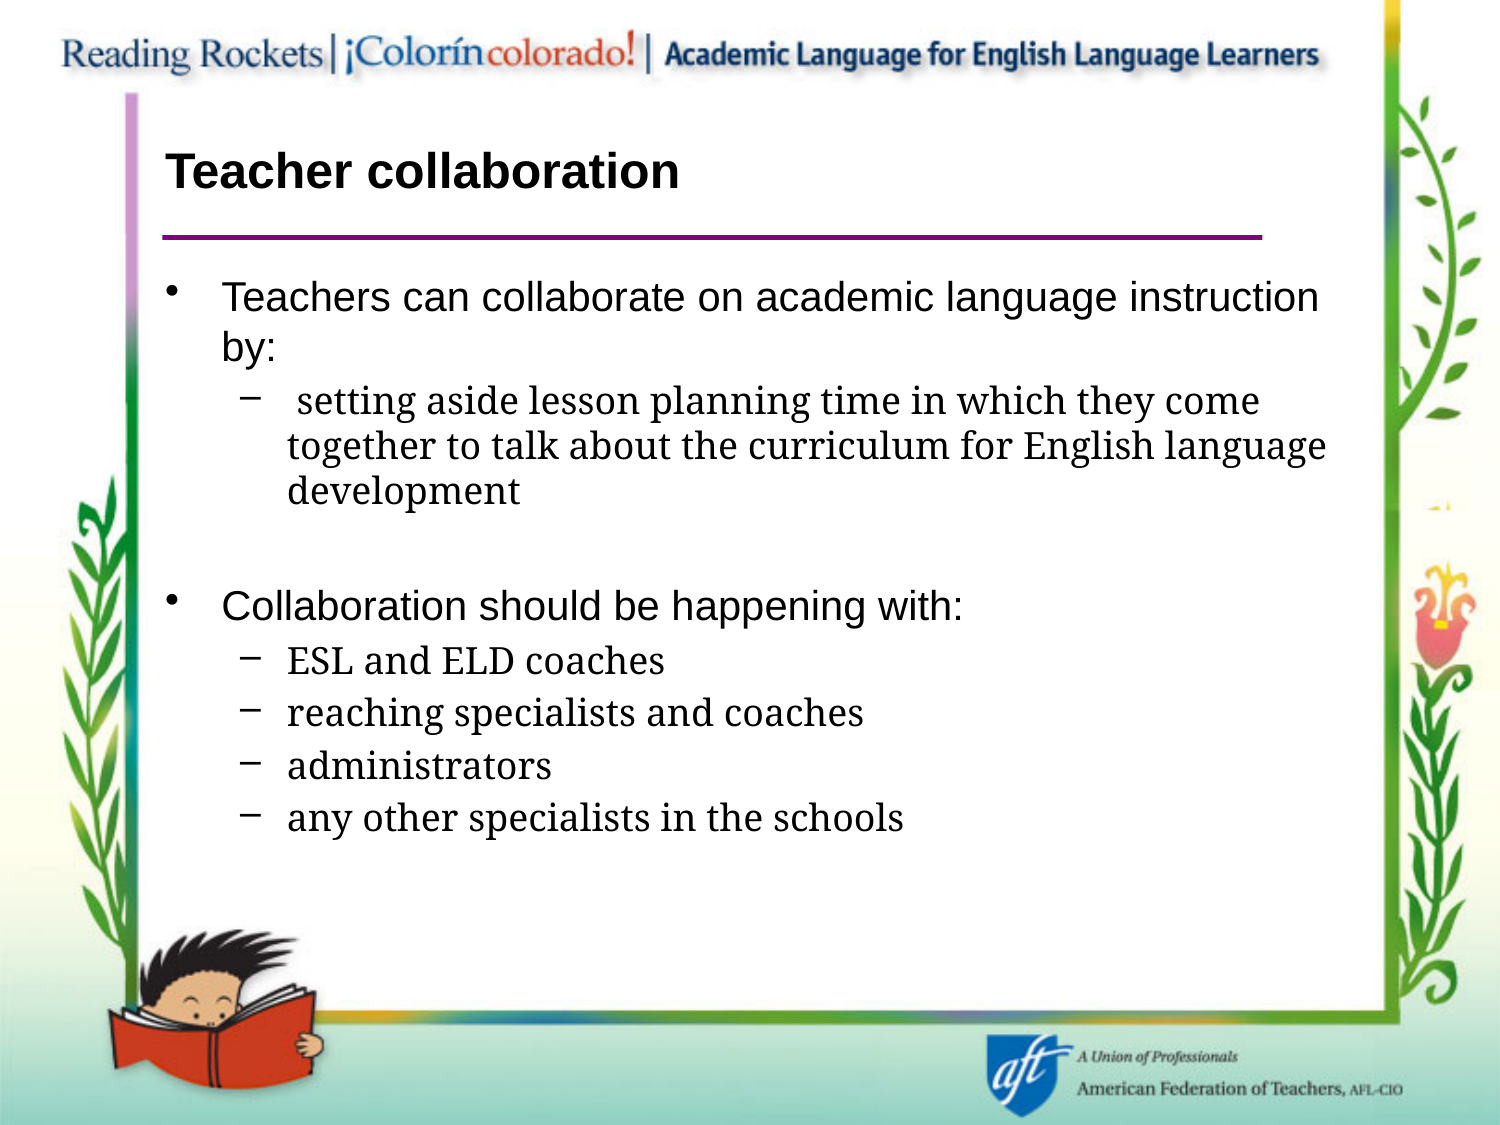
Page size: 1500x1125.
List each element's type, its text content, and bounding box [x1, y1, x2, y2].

picture [0, 0, 1500, 1125]
title Teacher collaboration [149, 74, 1376, 262]
list Teachers can collaborate on academic language instruction by: setting aside lesson planning time in which they come together to talk about the curriculum for English language development Collaboration should be happening with: ESL and ELD coaches reaching specialists and coaches administrators any other specialists in the schools [149, 262, 1376, 1006]
